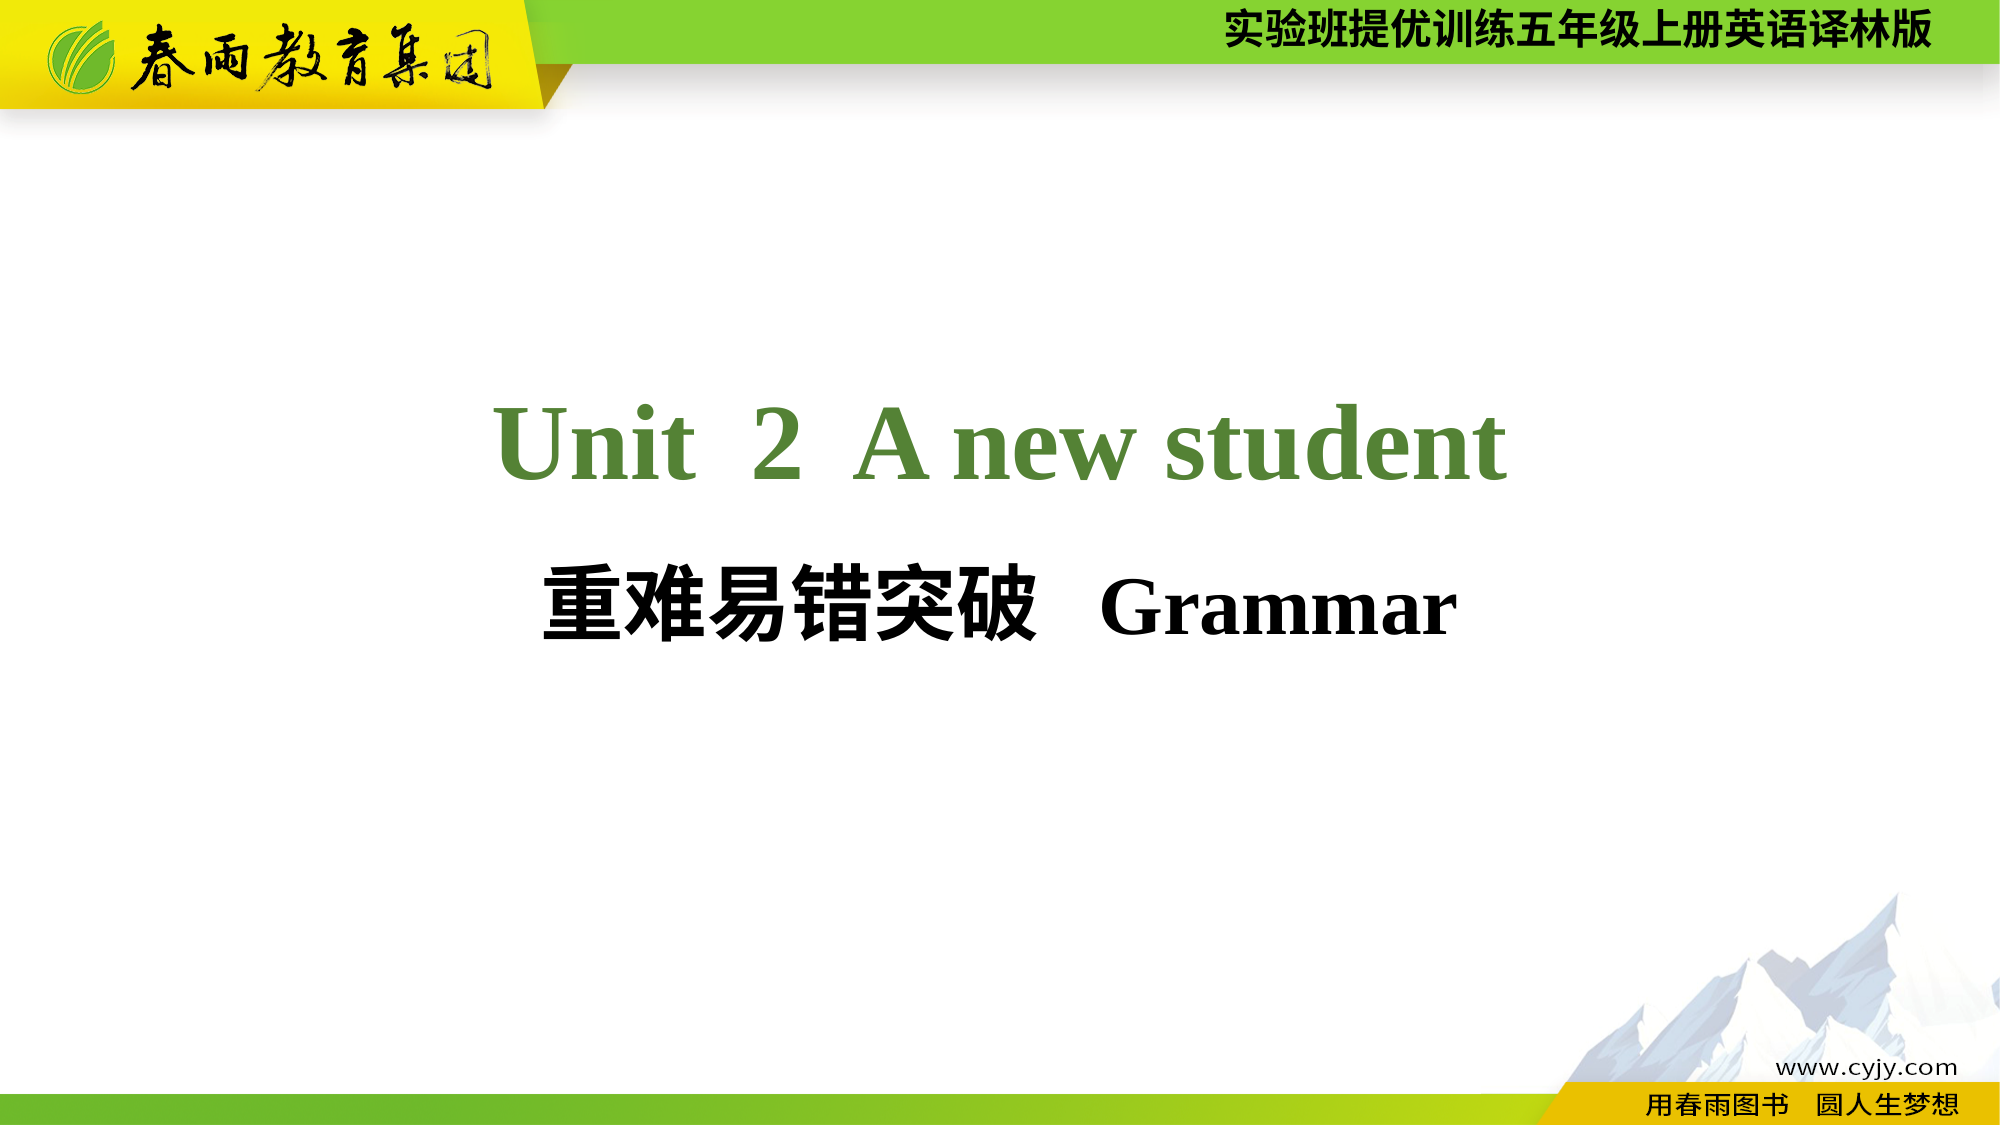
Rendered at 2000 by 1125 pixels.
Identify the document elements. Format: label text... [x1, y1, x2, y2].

text_box Unit 2 A new student 重难易错突破 Grammar [0, 298, 2000, 659]
picture [0, 659, 2000, 1125]
picture [0, 0, 2000, 298]
